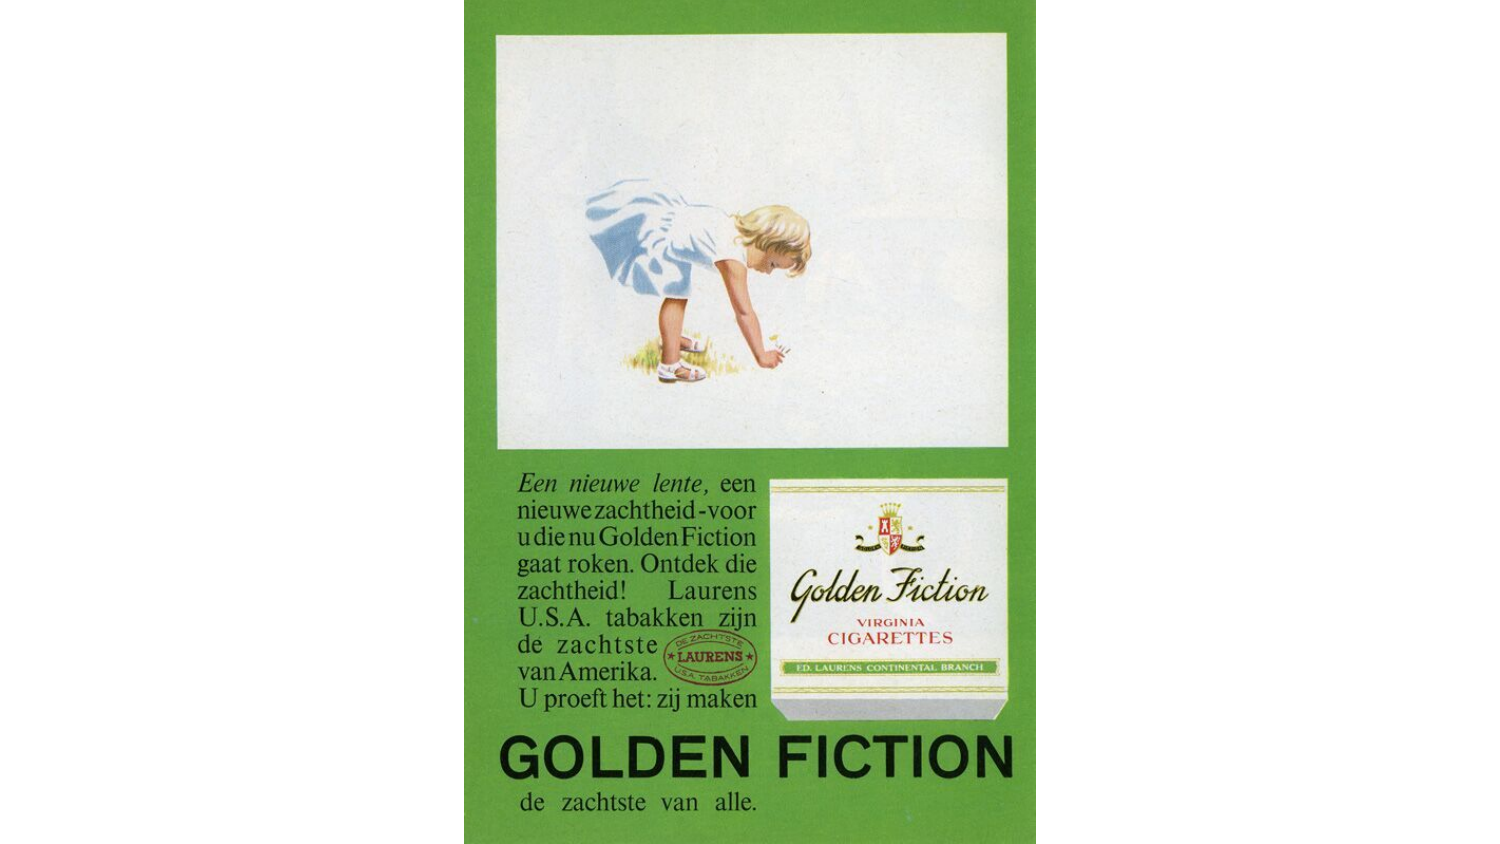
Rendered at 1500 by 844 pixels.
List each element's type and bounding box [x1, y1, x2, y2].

picture [463, 0, 1036, 844]
